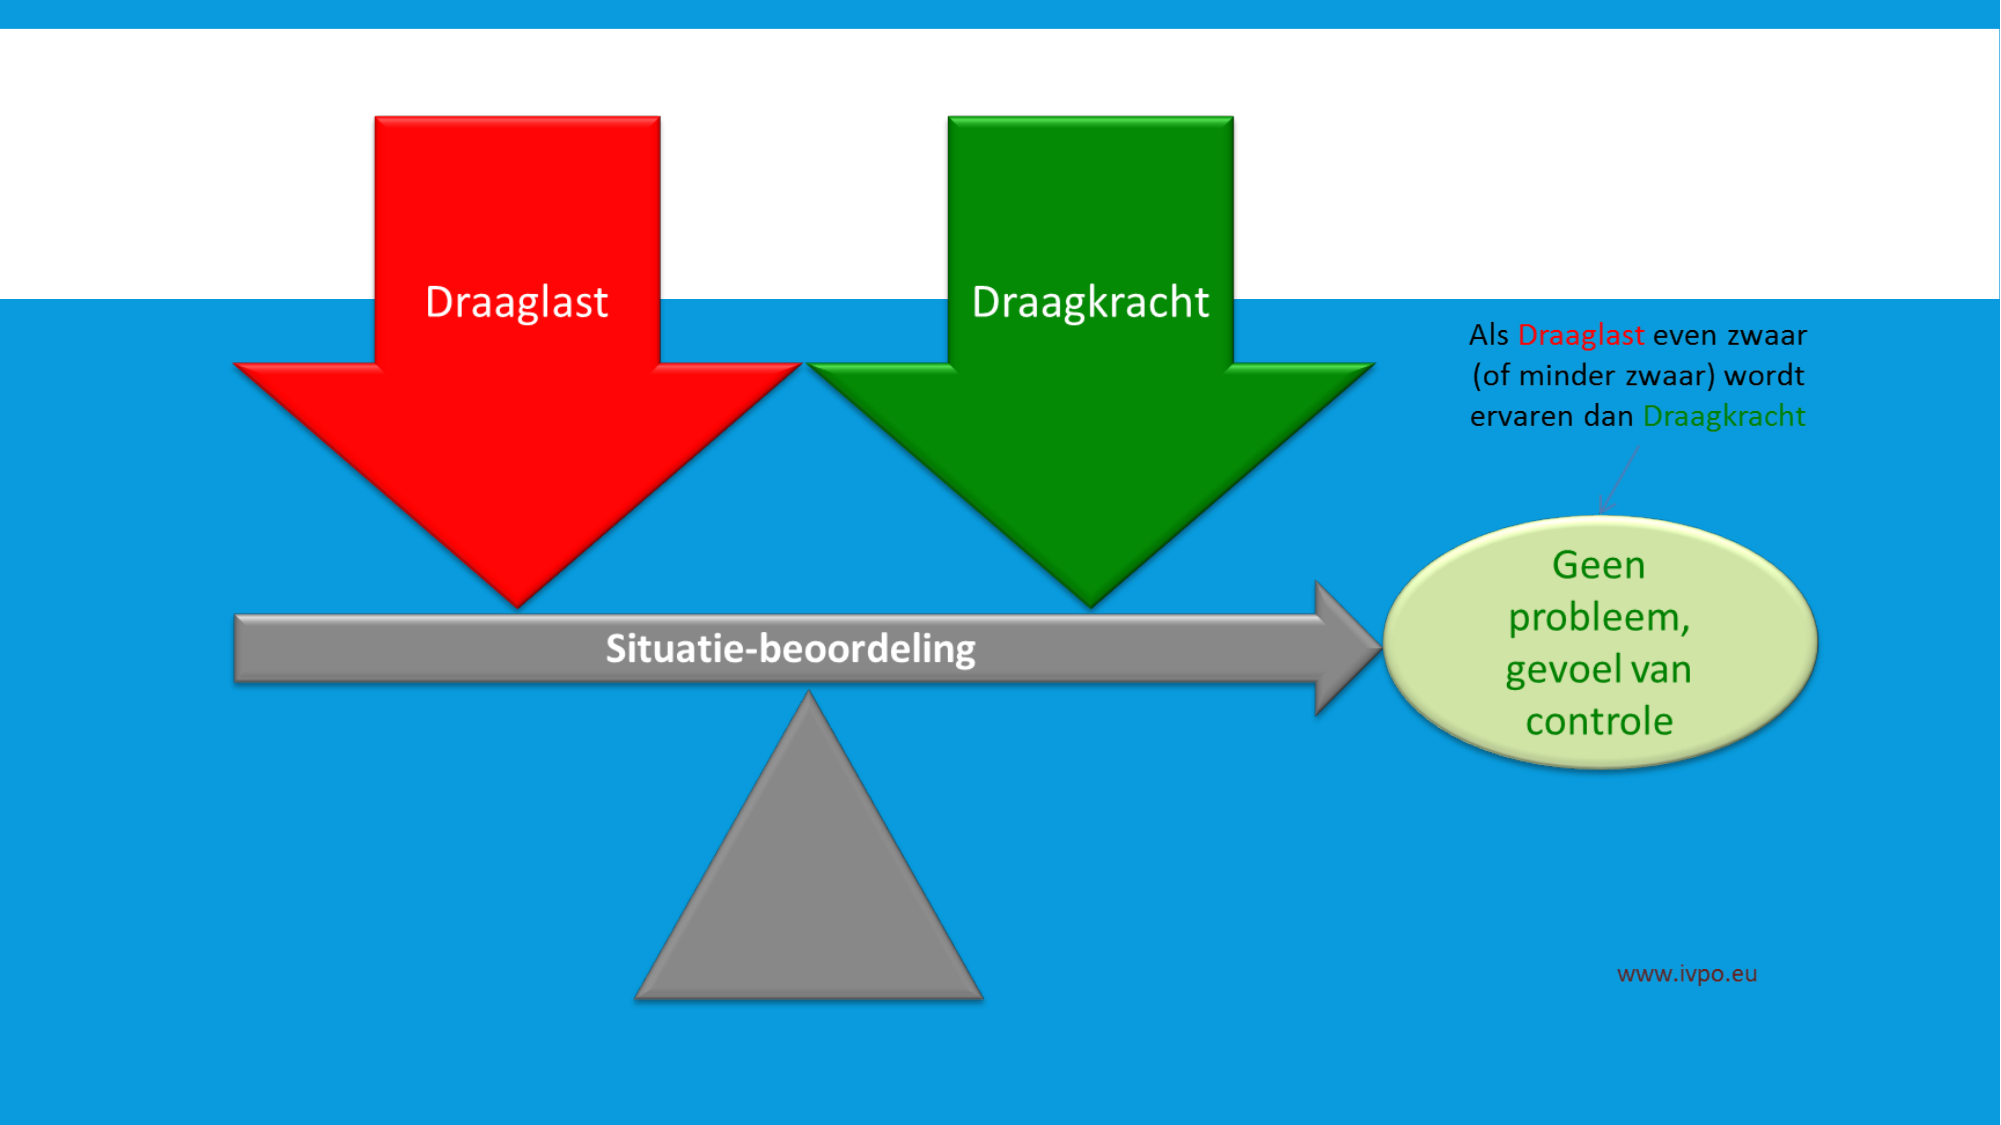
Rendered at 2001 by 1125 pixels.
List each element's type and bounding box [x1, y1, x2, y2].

list [221, 109, 1845, 1013]
